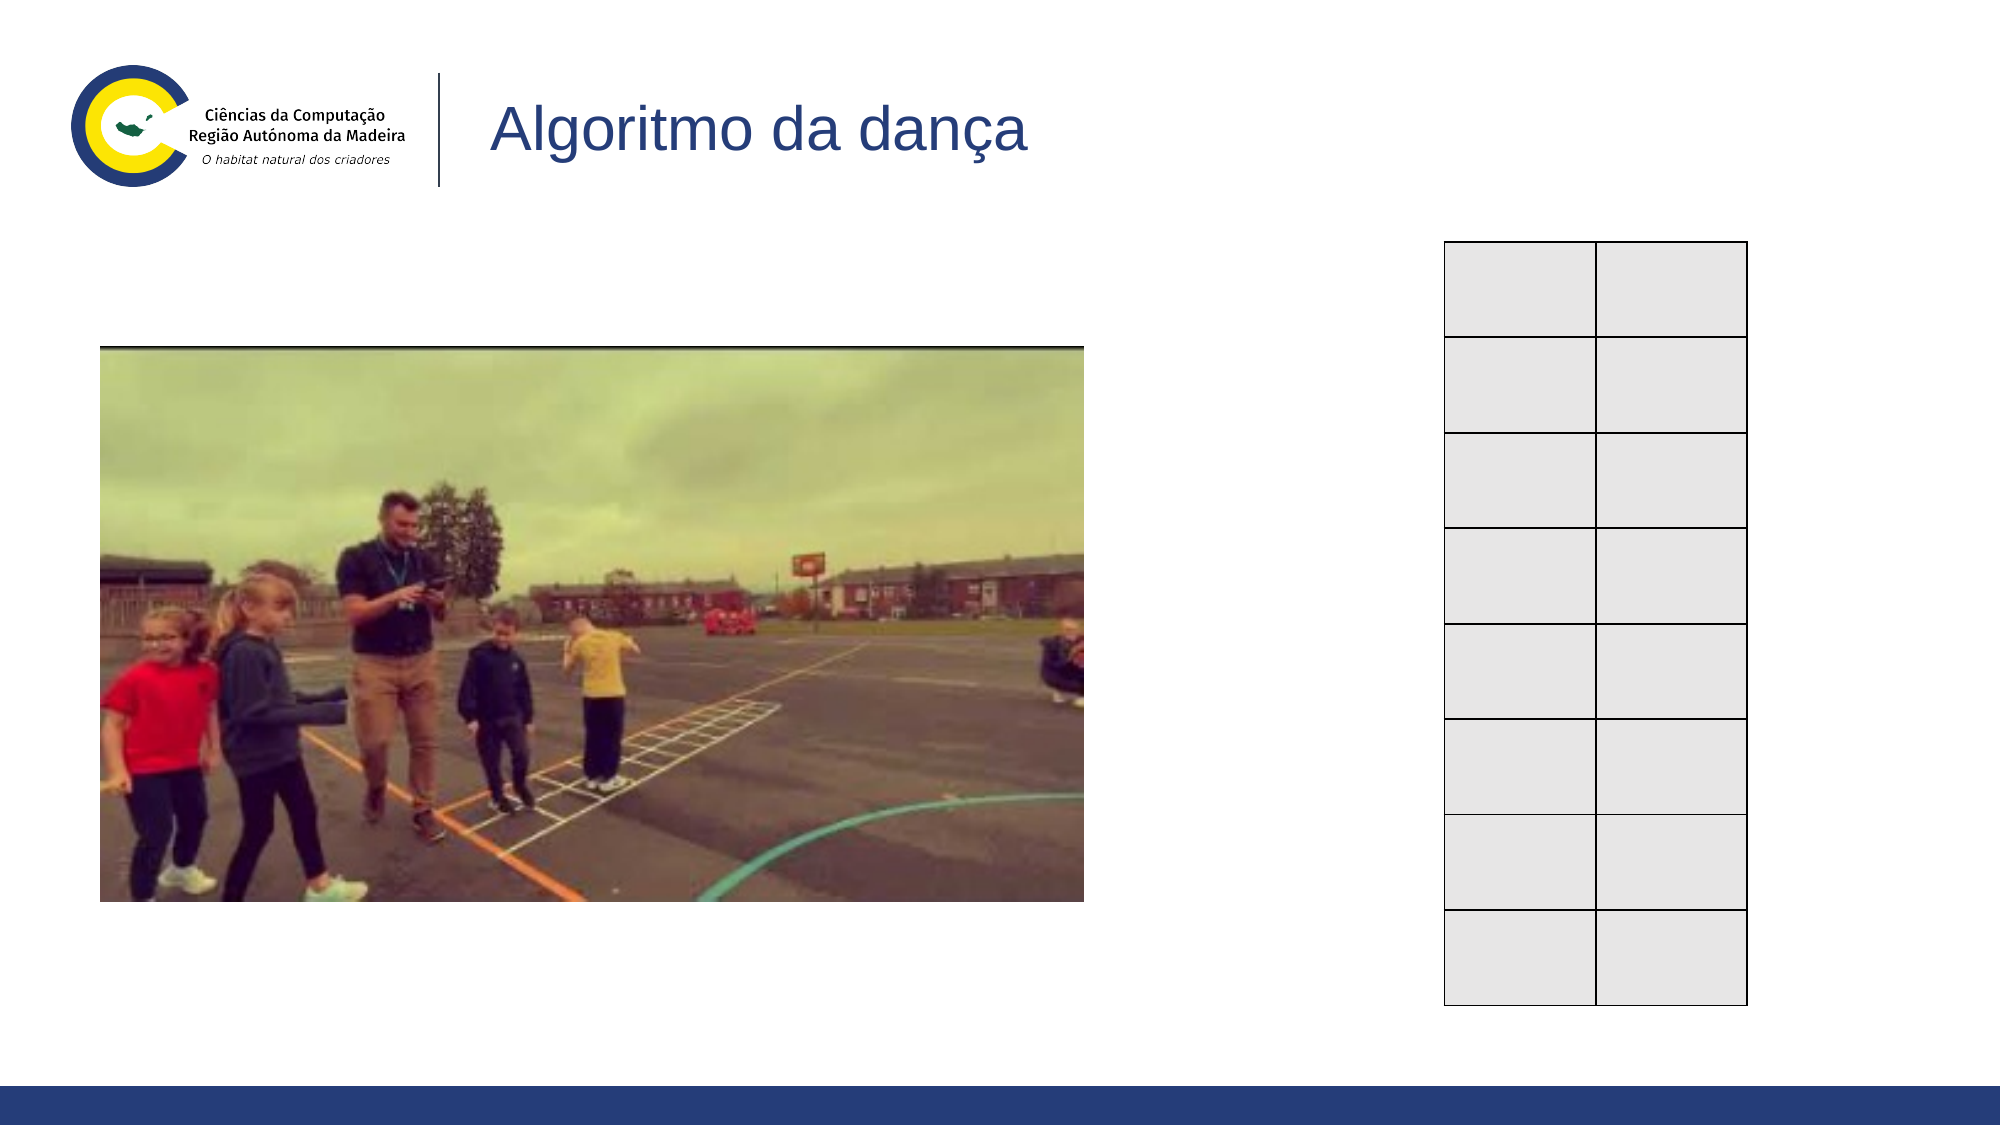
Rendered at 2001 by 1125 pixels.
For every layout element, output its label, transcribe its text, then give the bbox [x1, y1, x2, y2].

table_cell [1597, 338, 1746, 432]
table_cell [1445, 911, 1595, 1005]
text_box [99, 345, 1085, 902]
text_box Algoritmo da dança [475, 80, 1045, 171]
table_cell [1597, 434, 1746, 527]
table_cell [1445, 338, 1595, 432]
table_cell [1597, 911, 1746, 1005]
table_cell [1597, 815, 1746, 909]
table_cell [1445, 720, 1595, 814]
table_cell [1445, 815, 1595, 909]
table_cell [1445, 529, 1595, 623]
table_cell [1445, 625, 1595, 718]
table_cell [1597, 720, 1746, 814]
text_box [71, 65, 440, 188]
table_cell [1597, 529, 1746, 623]
table_cell [1445, 434, 1595, 527]
table_header [1597, 243, 1746, 336]
table_cell [1597, 625, 1746, 718]
text_box [0, 1085, 2000, 1125]
table_header [1445, 243, 1595, 336]
